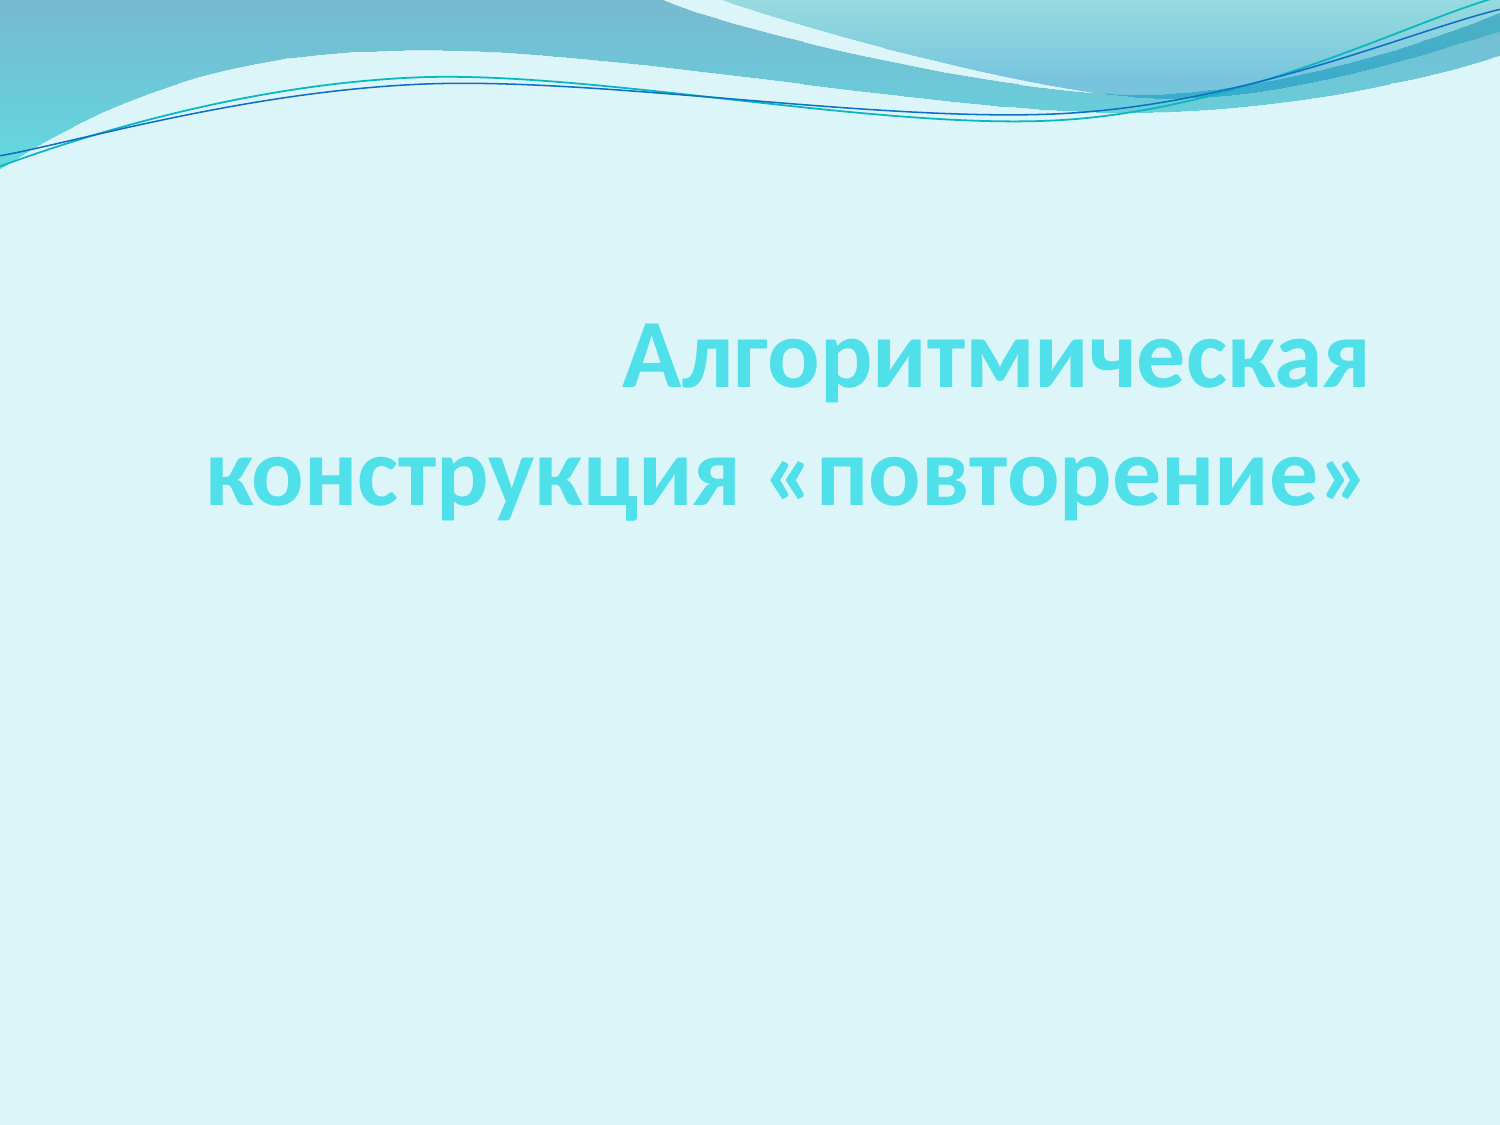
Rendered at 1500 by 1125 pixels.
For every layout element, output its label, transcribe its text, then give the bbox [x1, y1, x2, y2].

title Алгоритмическая конструкция «повторение» [87, 224, 1376, 525]
